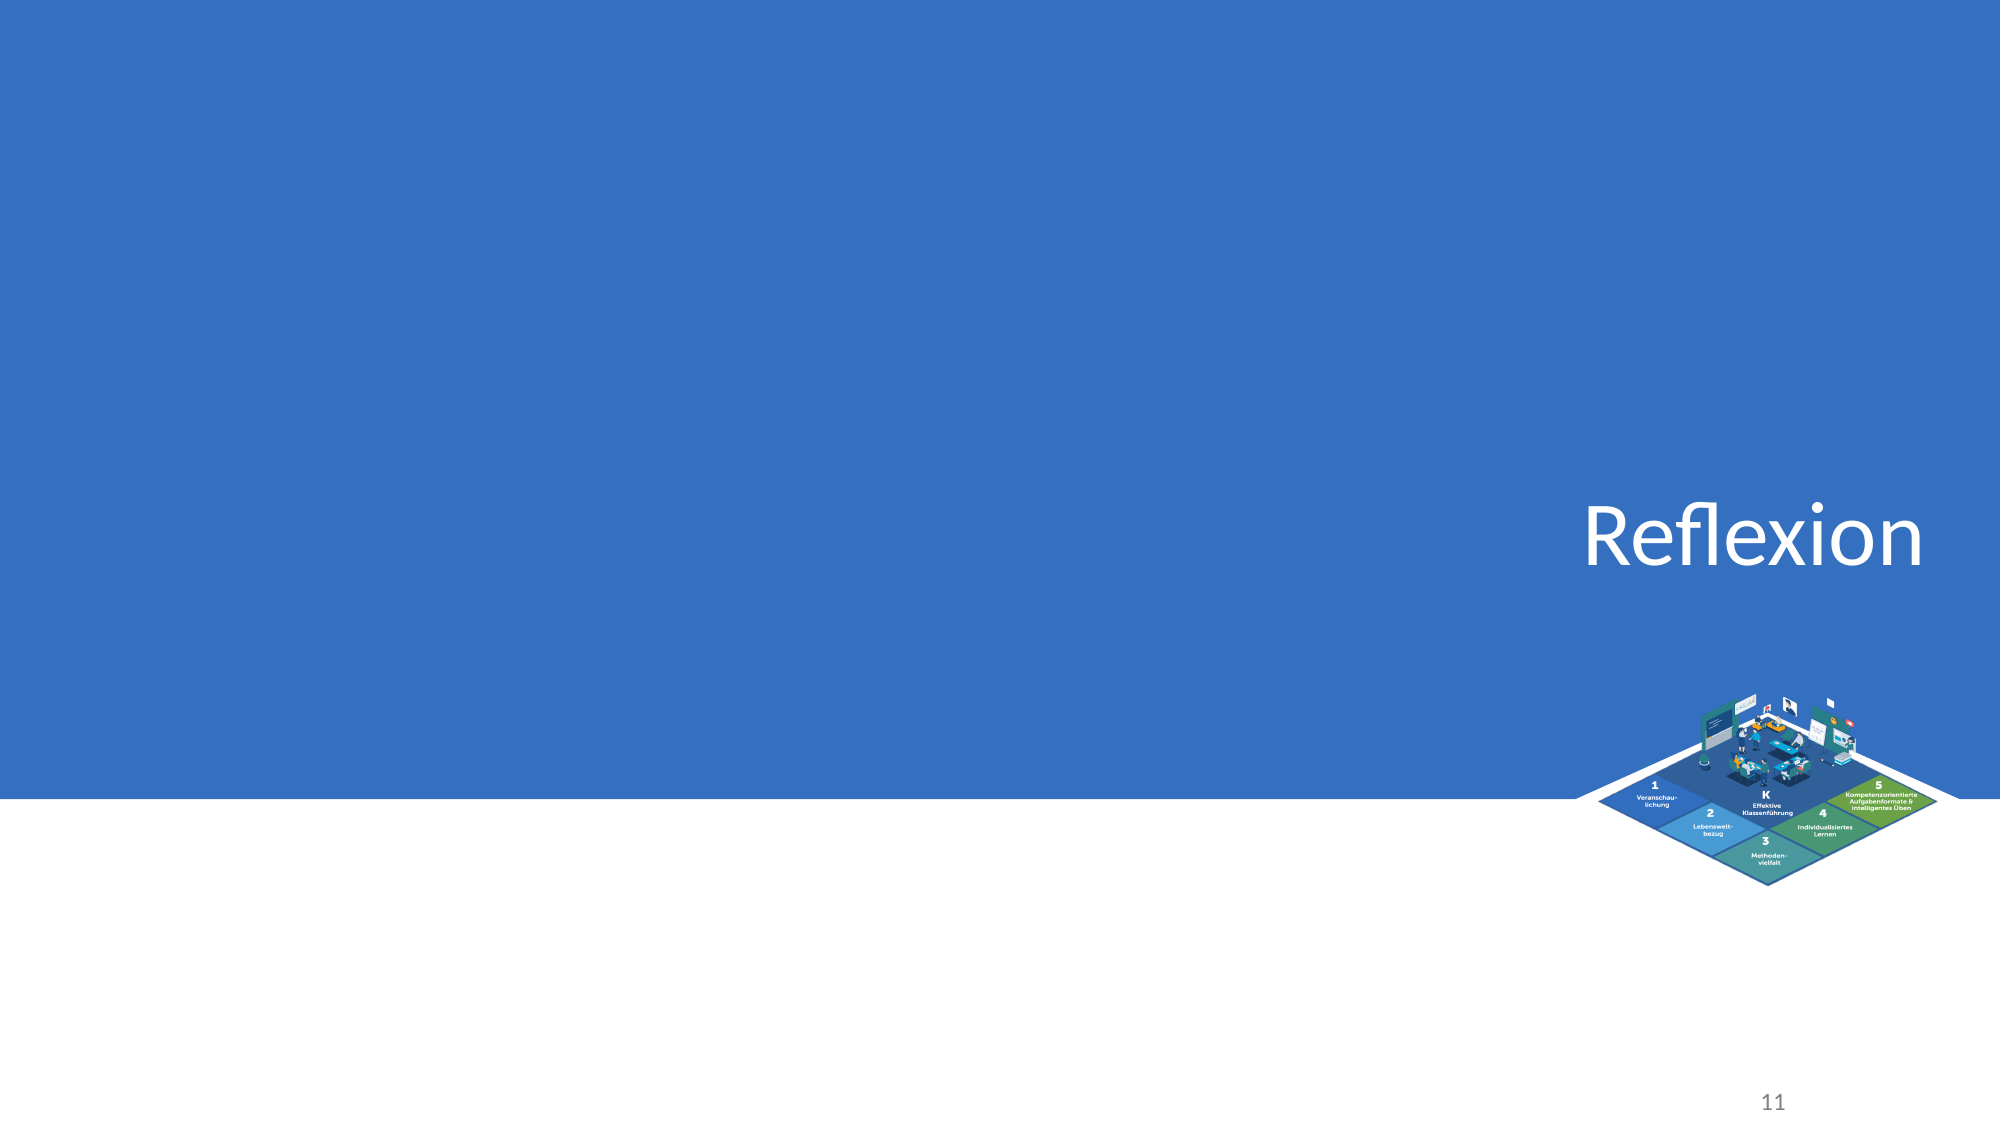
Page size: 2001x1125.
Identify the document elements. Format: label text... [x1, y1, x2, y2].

slide_number 11 [1350, 1075, 1801, 1125]
picture [1591, 688, 1944, 889]
list Reflexion [381, 479, 1941, 563]
